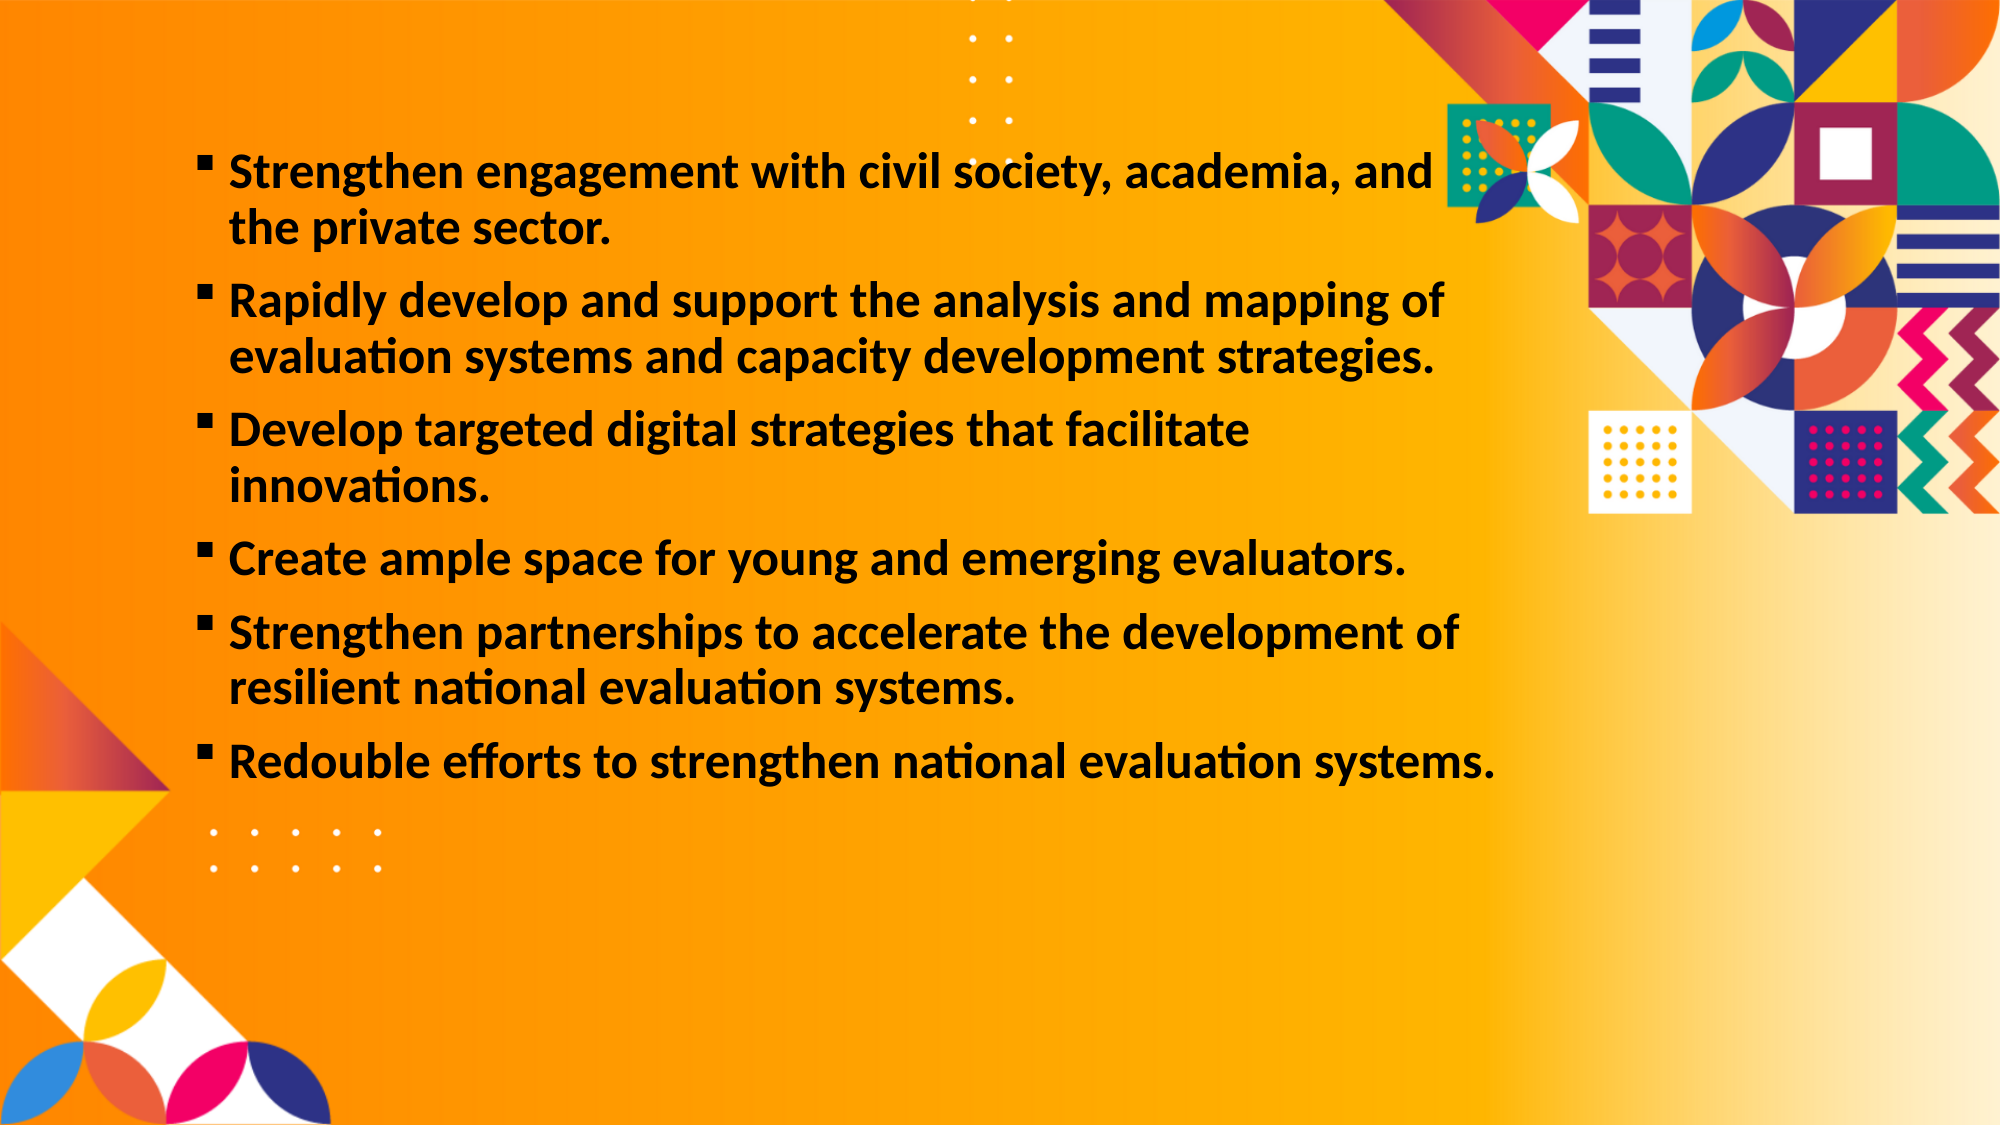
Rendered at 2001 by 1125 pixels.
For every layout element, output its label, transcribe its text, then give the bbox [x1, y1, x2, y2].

list Strengthen engagement with civil society, academia, and the private sector. Rapidly develop and support the analysis and mapping of evaluation systems and capacity development strategies. Develop targeted digital strategies that facilitate innovations. Create ample space for young and emerging evaluators. Strengthen partnerships to accelerate the development of resilient national evaluation systems. Redouble efforts to strengthen national evaluation systems. [178, 137, 1521, 825]
picture [0, 0, 2000, 1125]
